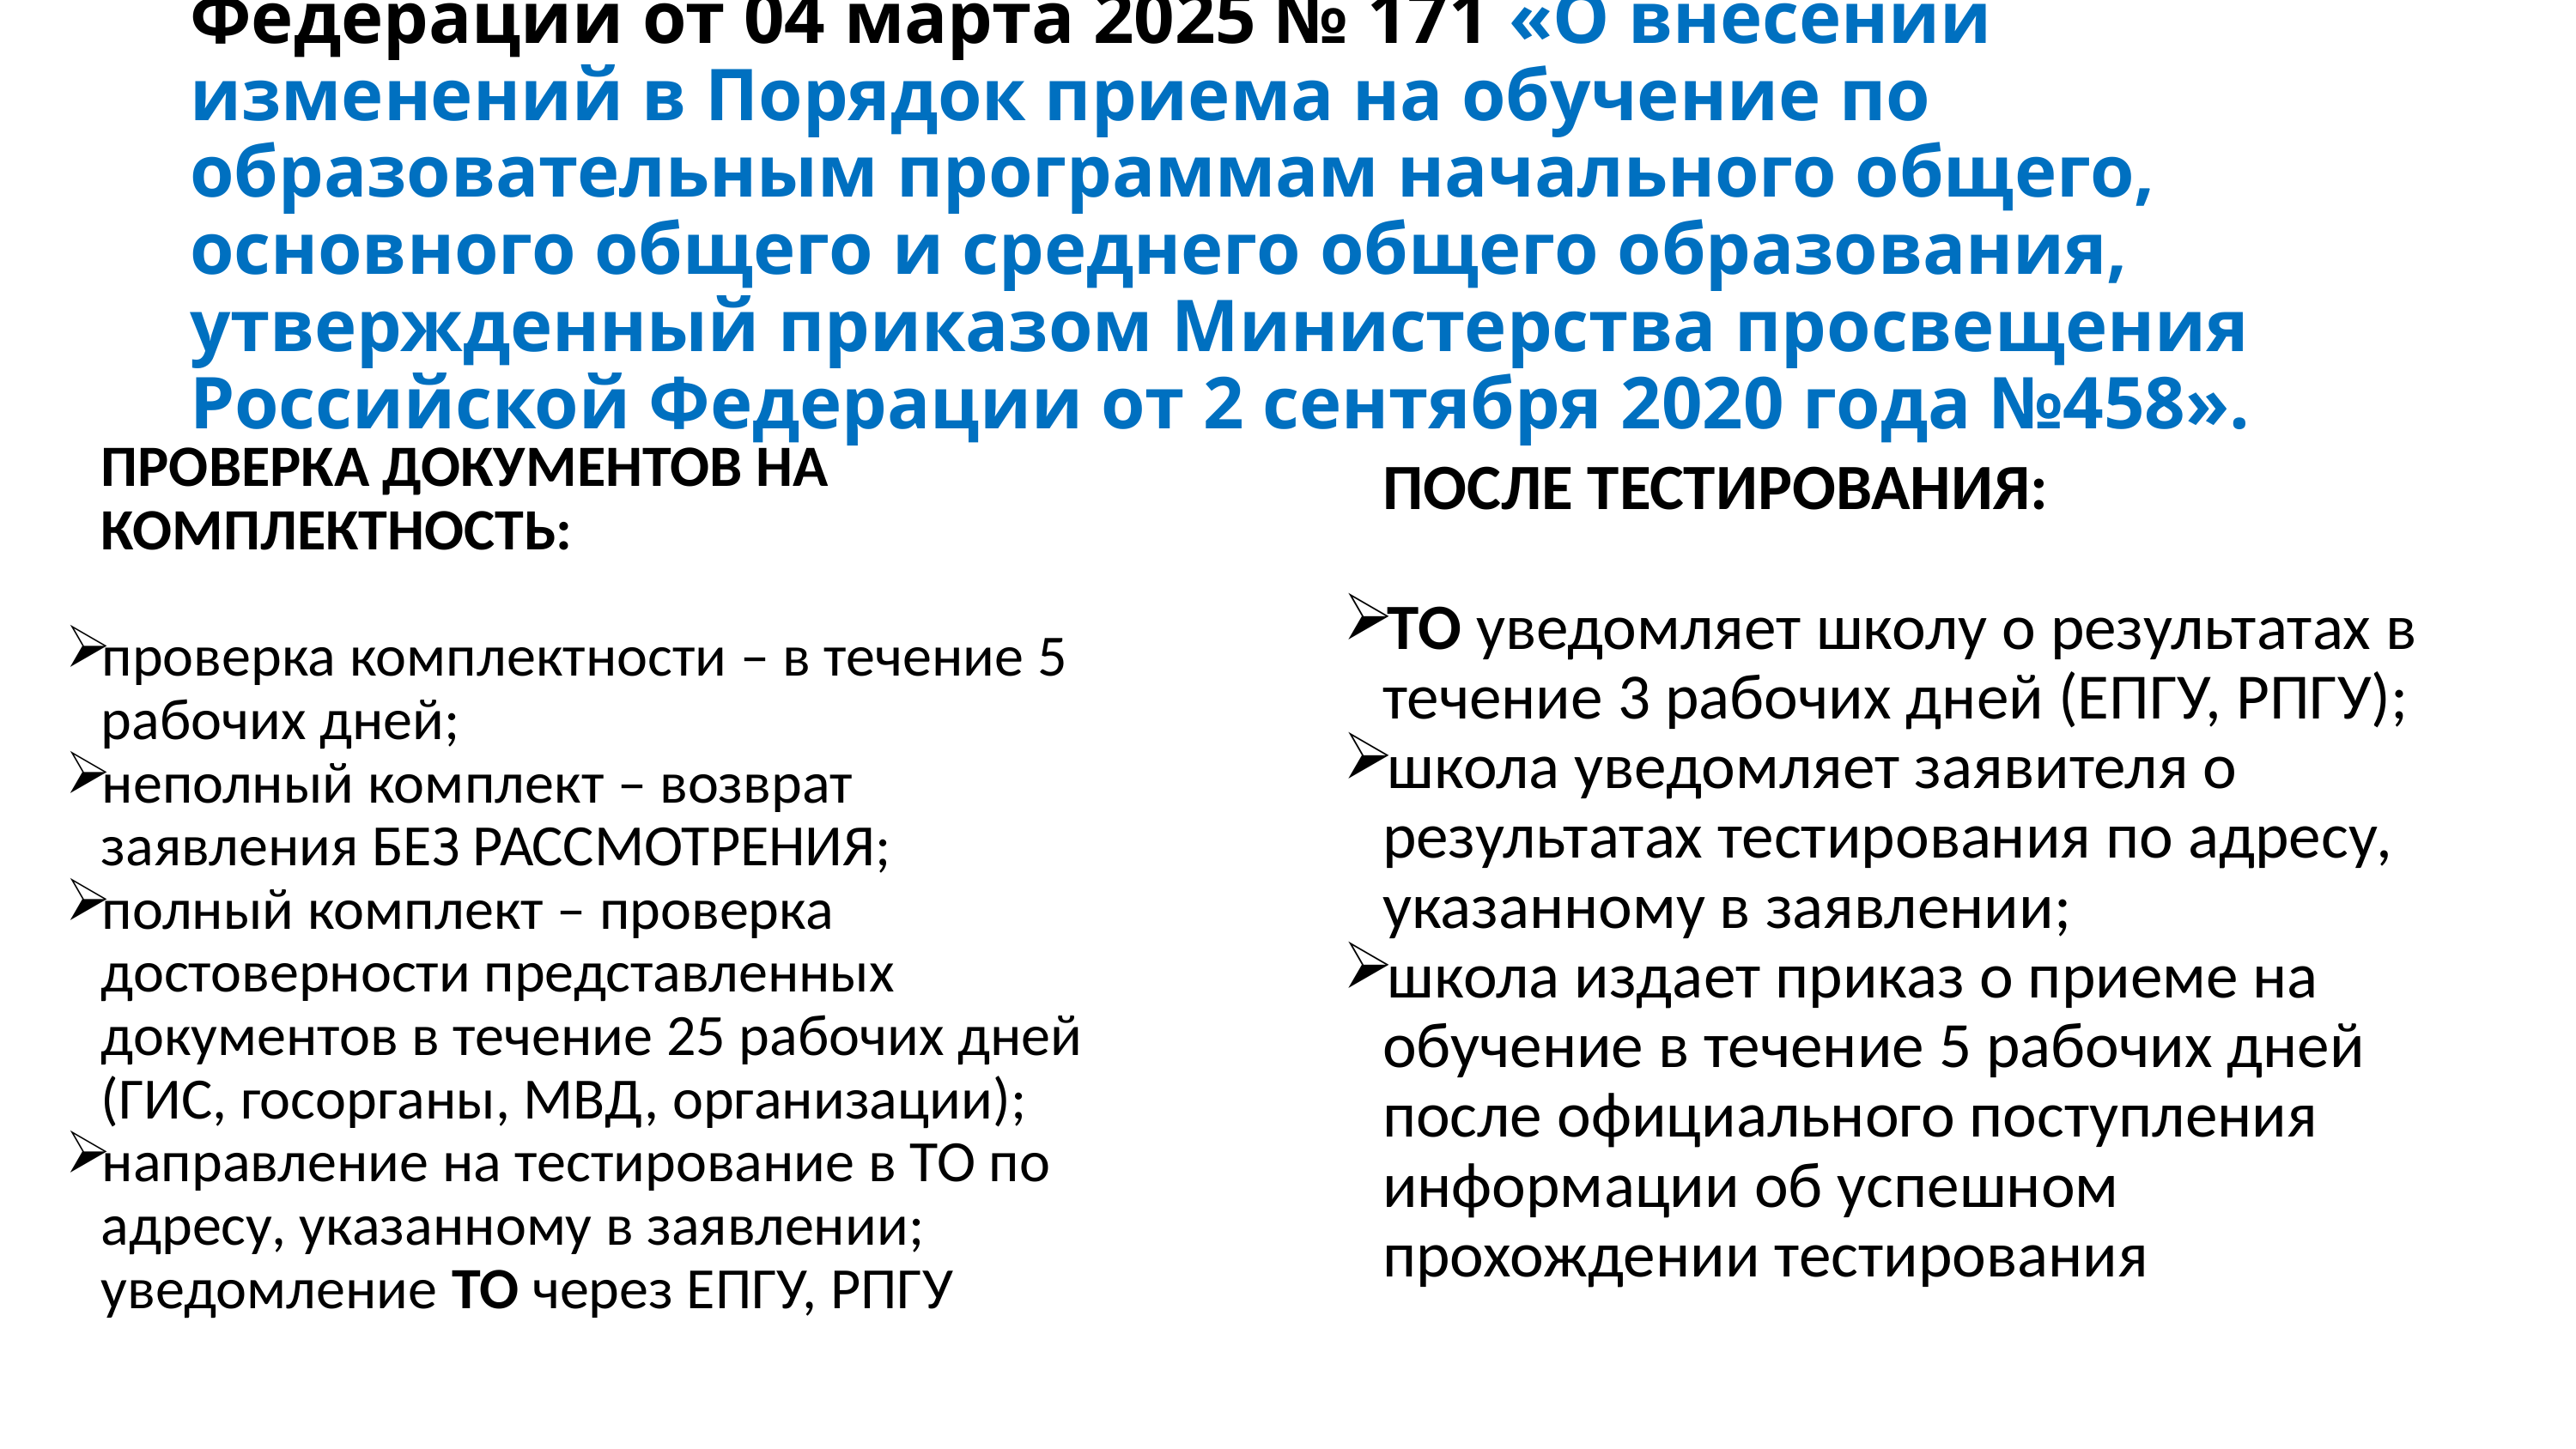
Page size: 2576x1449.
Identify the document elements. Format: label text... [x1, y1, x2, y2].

title Приказ Министерства просвещения Российской Федерации от 04 марта 2025 № 171 «О внесении изменений в Порядок приема на обучение по образовательным программам начального общего, основного общего и среднего общего образования, утвержденный приказом Министерства просвещения Российской Федерации от 2 сентября 2020 года №458». [177, 76, 2399, 357]
list ПОСЛЕ ТЕСТИРОВАНИЯ: ТО уведомляет школу о результатах в течение 3 рабочих дней (ЕПГУ, РПГУ); школа уведомляет заявителя о результатах тестирования по адресу, указанному в заявлении; школа издает приказ о приеме на обучение в течение 5 рабочих дней после официального поступления информации об успешном прохождении тестирования [1324, 447, 2492, 1302]
list ПРОВЕРКА ДОКУМЕНТОВ НА КОМПЛЕКТНОСТЬ: проверка комплектности – в течение 5 рабочих дней; неполный комплект – возврат заявления БЕЗ РАССМОТРЕНИЯ; полный комплект – проверка достоверности представленных документов в течение 25 рабочих дней (ГИС, госорганы, МВД, организации); направление на тестирование в ТО по адресу, указанному в заявлении; уведомление ТО через ЕПГУ, РПГУ [44, 429, 1119, 1349]
